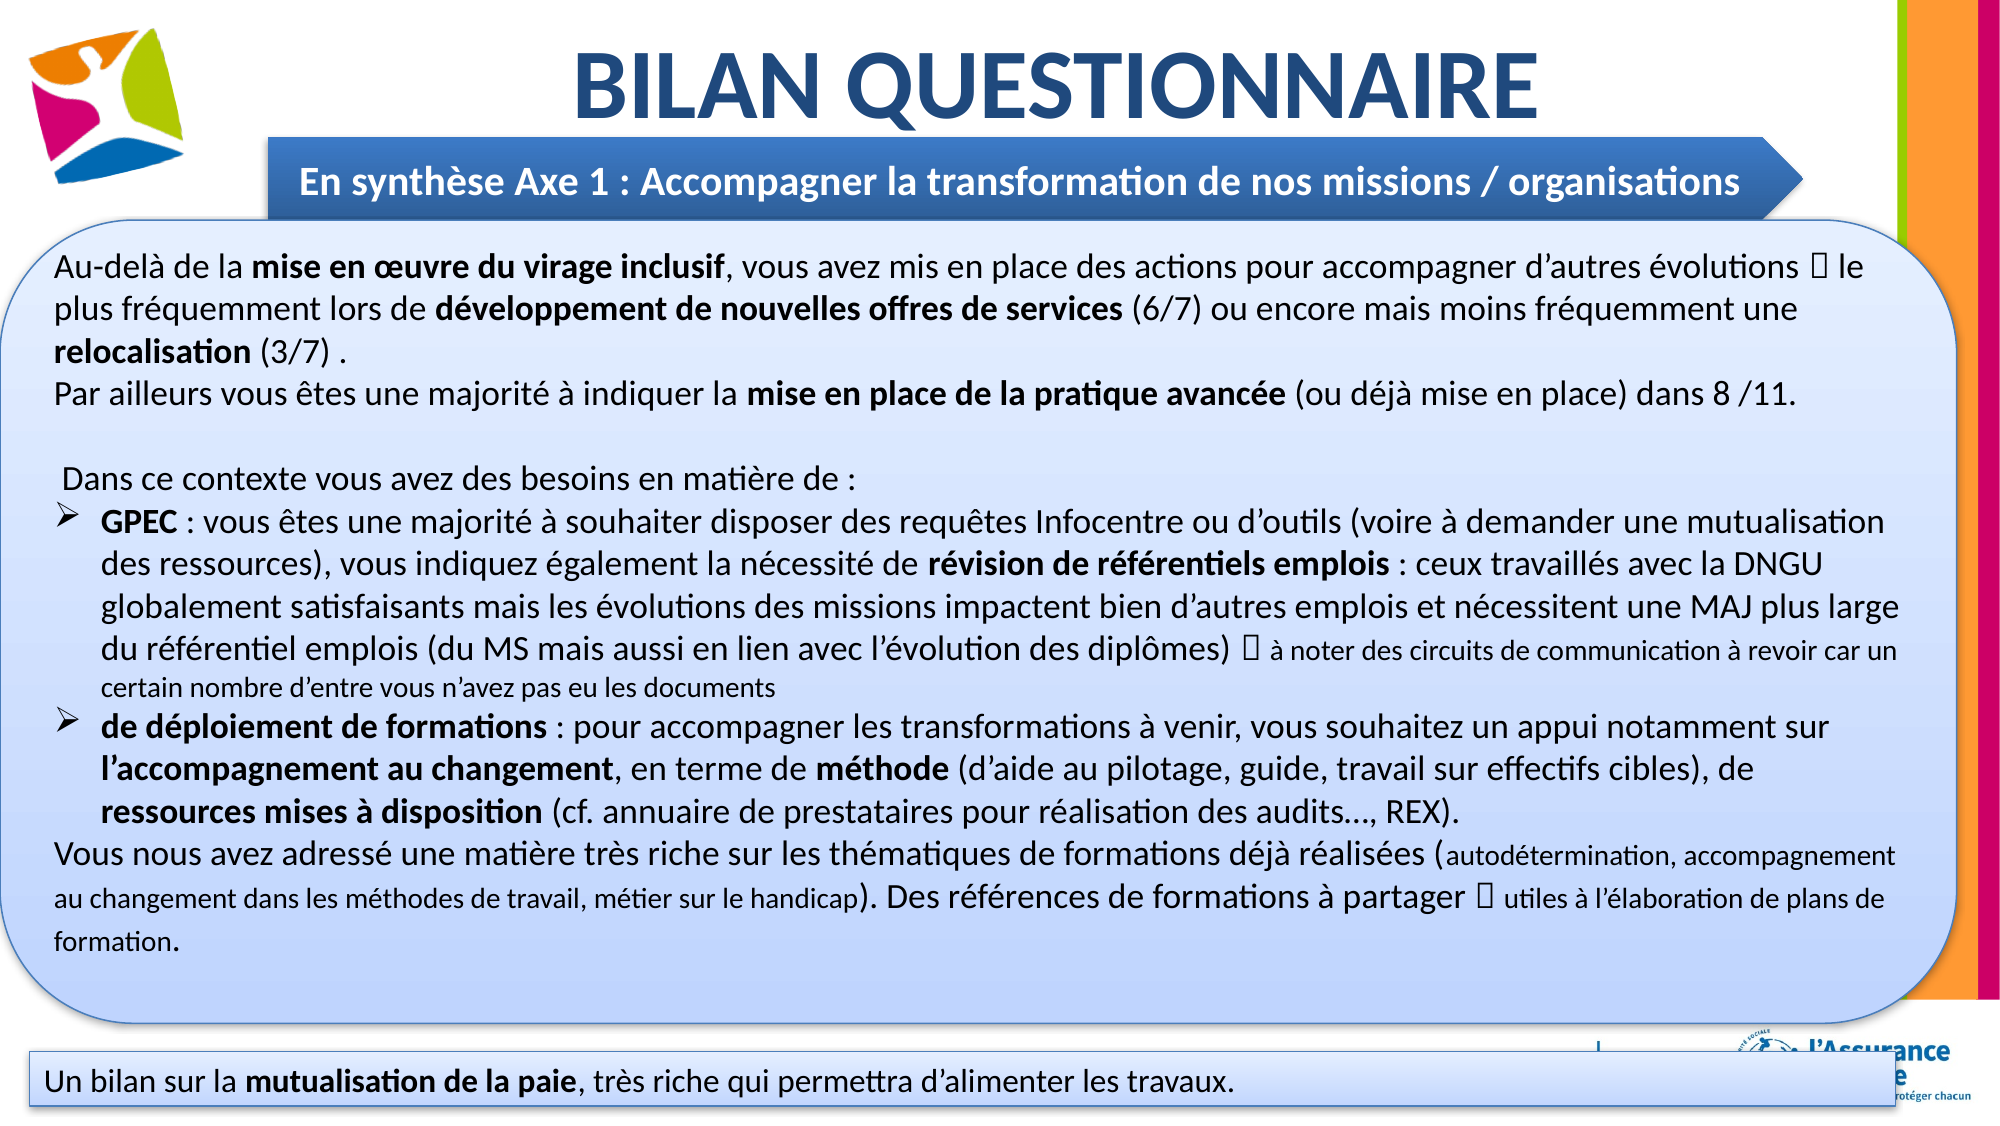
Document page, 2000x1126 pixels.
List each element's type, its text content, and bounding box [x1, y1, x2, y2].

picture [24, 24, 188, 188]
picture [1564, 1014, 1998, 1126]
text_box Un bilan sur la mutualisation de la paie, très riche qui permettra d’alimenter les travaux. [29, 1051, 1896, 1107]
title Bilan questionnaire [268, 19, 1846, 138]
text_box Au-delà de la mise en œuvre du virage inclusif, vous avez mis en place des actions pour accompagner d’autres évolutions  le plus fréquemment lors de développement de nouvelles offres de services (6/7) ou encore mais moins fréquemment une relocalisation (3/7) . Par ailleurs vous êtes une majorité à indiquer la mise en place de la pratique avancée (ou déjà mise en place) dans 8 /11. Dans ce contexte vous avez des besoins en matière de : GPEC : vous êtes une majorité à souhaiter disposer des requêtes Infocentre ou d’outils (voire à demander une mutualisation des ressources), vous indiquez également la nécessité de révision de référentiels emplois : ceux travaillés avec la DNGU globalement satisfaisants mais les évolutions des missions impactent bien d’autres emplois et nécessitent une MAJ plus large du référentiel emplois (du MS mais aussi en lien avec l’évolution des diplômes)  à noter des circuits de communication à revoir car un certain nombre d’entre vous n’avez pas eu les documents de déploiement de formations : pour accompagner les transformations à venir, vous souhaitez un appui notamment sur l’accompagnement au changement, en terme de méthode (d’aide au pilotage, guide, travail sur effectifs cibles), de ressources mises à disposition (cf. annuaire de prestataires pour réalisation des audits…, REX). Vous nous avez adressé une matière très riche sur les thématiques de formations déjà réalisées (autodétermination, accompagnement au changement dans les méthodes de travail, métier sur le handicap). Des références de formations à partager  utiles à l’élaboration de plans de formation. [0, 219, 1958, 1025]
text_box En synthèse Axe 1 : Accompagner la transformation de nos missions / organisations [267, 137, 1804, 216]
